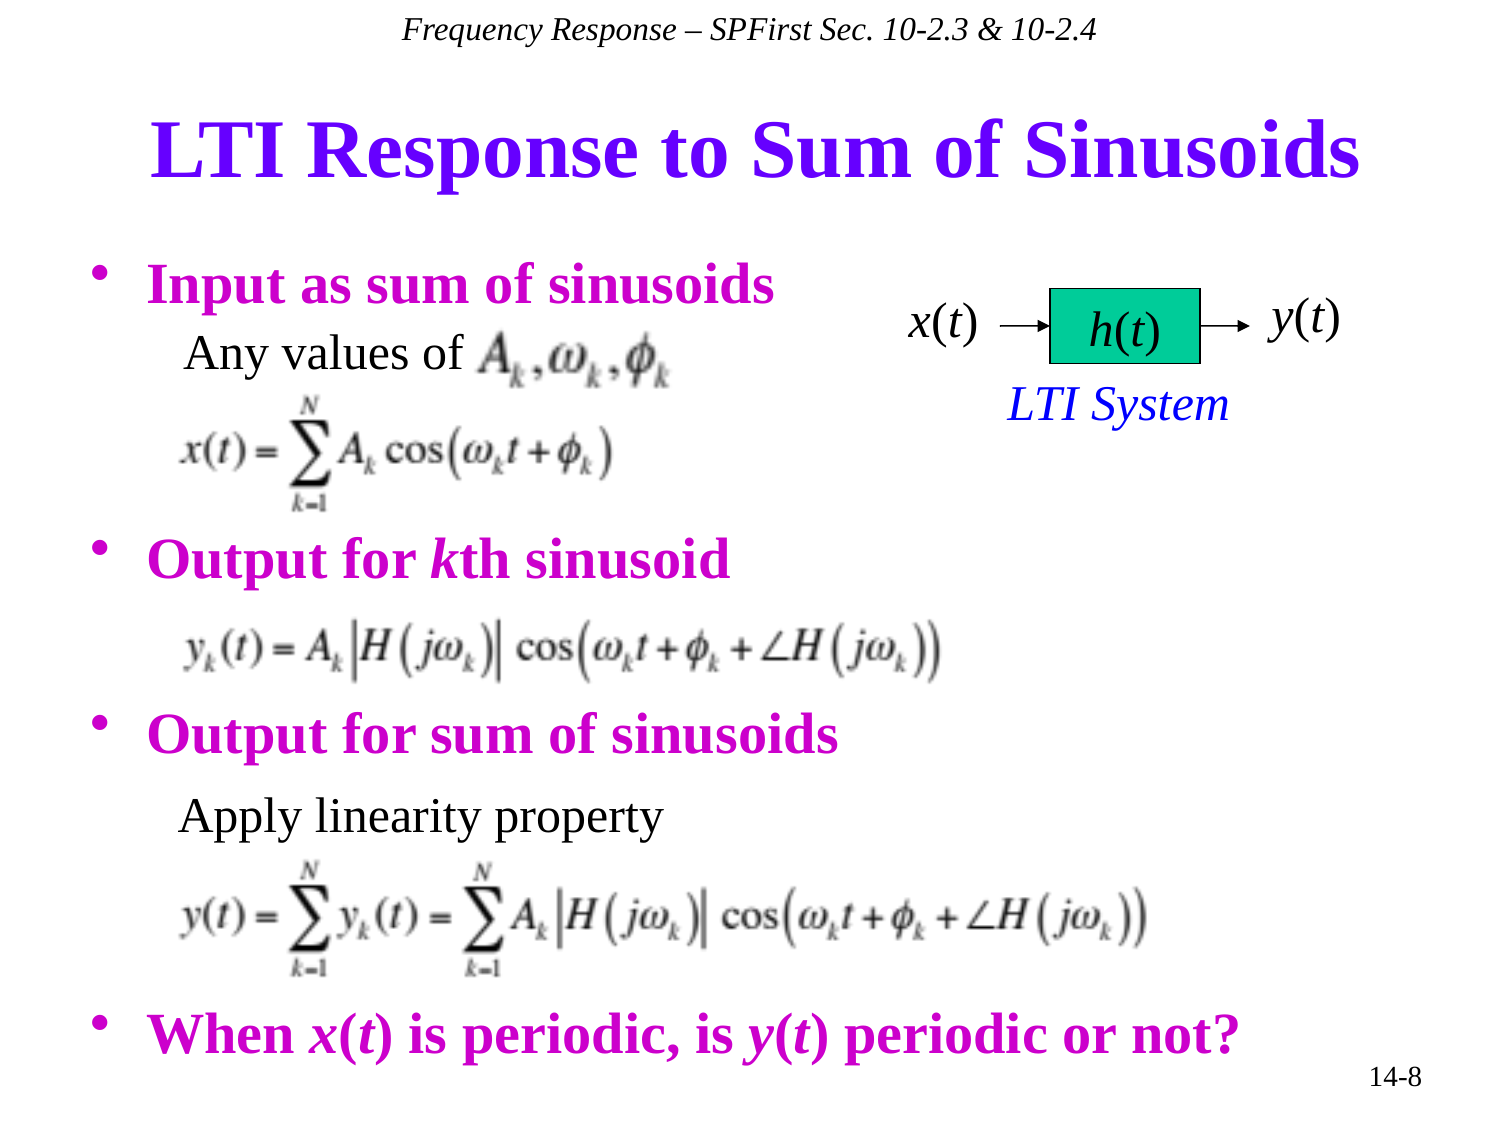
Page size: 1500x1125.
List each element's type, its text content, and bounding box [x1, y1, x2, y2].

text_box Frequency Response – SPFirst Sec. 10-2.3 & 10-2.4 [0, 0, 1500, 55]
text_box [168, 612, 943, 688]
text_box Output for sum of sinusoids [74, 687, 900, 775]
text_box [469, 317, 681, 397]
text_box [424, 851, 1150, 981]
text_box When x(t) is periodic, is y(t) periodic or not? [74, 987, 1338, 1075]
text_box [899, 274, 1351, 364]
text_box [174, 384, 615, 515]
text_box LTI System [899, 371, 1263, 450]
text_box Any values of [93, 312, 488, 400]
list Input as sum of sinusoids [75, 237, 813, 325]
slide_number 14-8 [1124, 1049, 1438, 1125]
text_box Apply linearity property [87, 774, 757, 863]
text_box Output for kth sinusoid [74, 512, 813, 600]
title LTI Response to Sum of Sinusoids [75, 55, 1438, 238]
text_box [174, 849, 426, 981]
